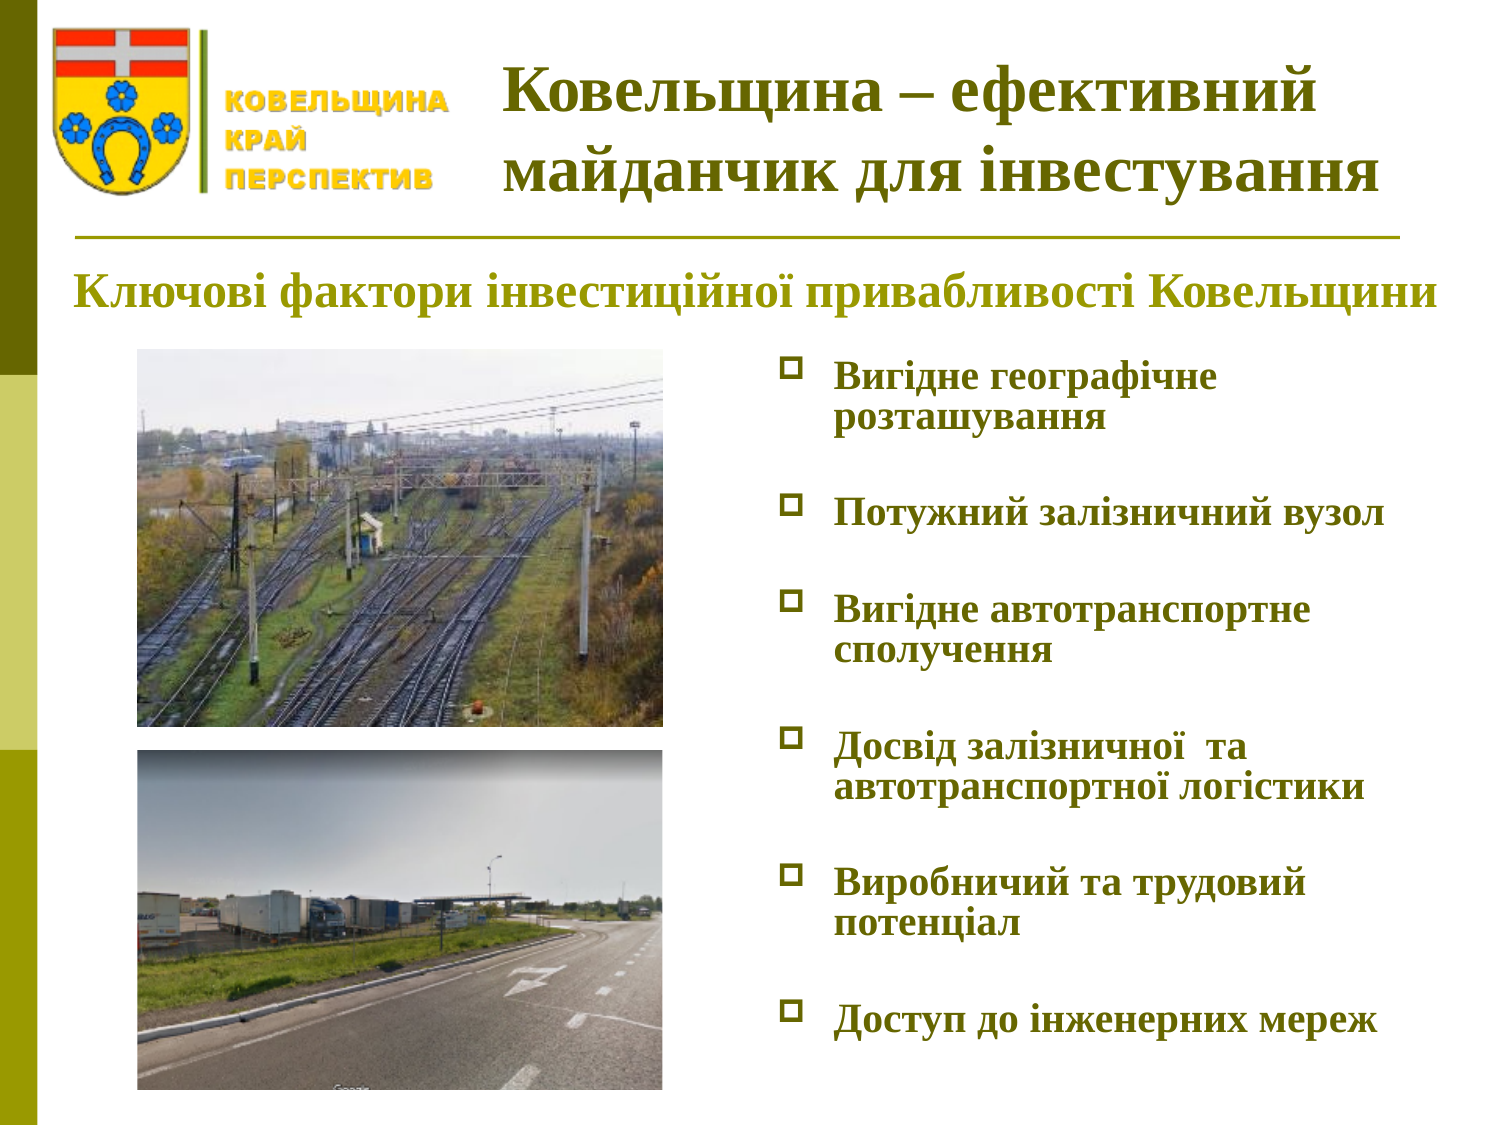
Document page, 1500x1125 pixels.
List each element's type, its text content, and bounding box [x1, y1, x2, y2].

text_box Ковельщина – ефективний майданчик для інвестування [487, 49, 1438, 200]
picture [49, 24, 455, 198]
text_box Вигідне географічне розташування Потужний залізничний вузол Вигідне автотранспортне сполучення Досвід залізничної та автотранспортної логістики Виробничий та трудовий потенціал Доступ до інженерних мереж [762, 349, 1450, 1025]
picture [137, 349, 663, 727]
picture [137, 749, 663, 1090]
title Ключові фактори інвестиційної привабливості Ковельщини [50, 249, 1463, 325]
